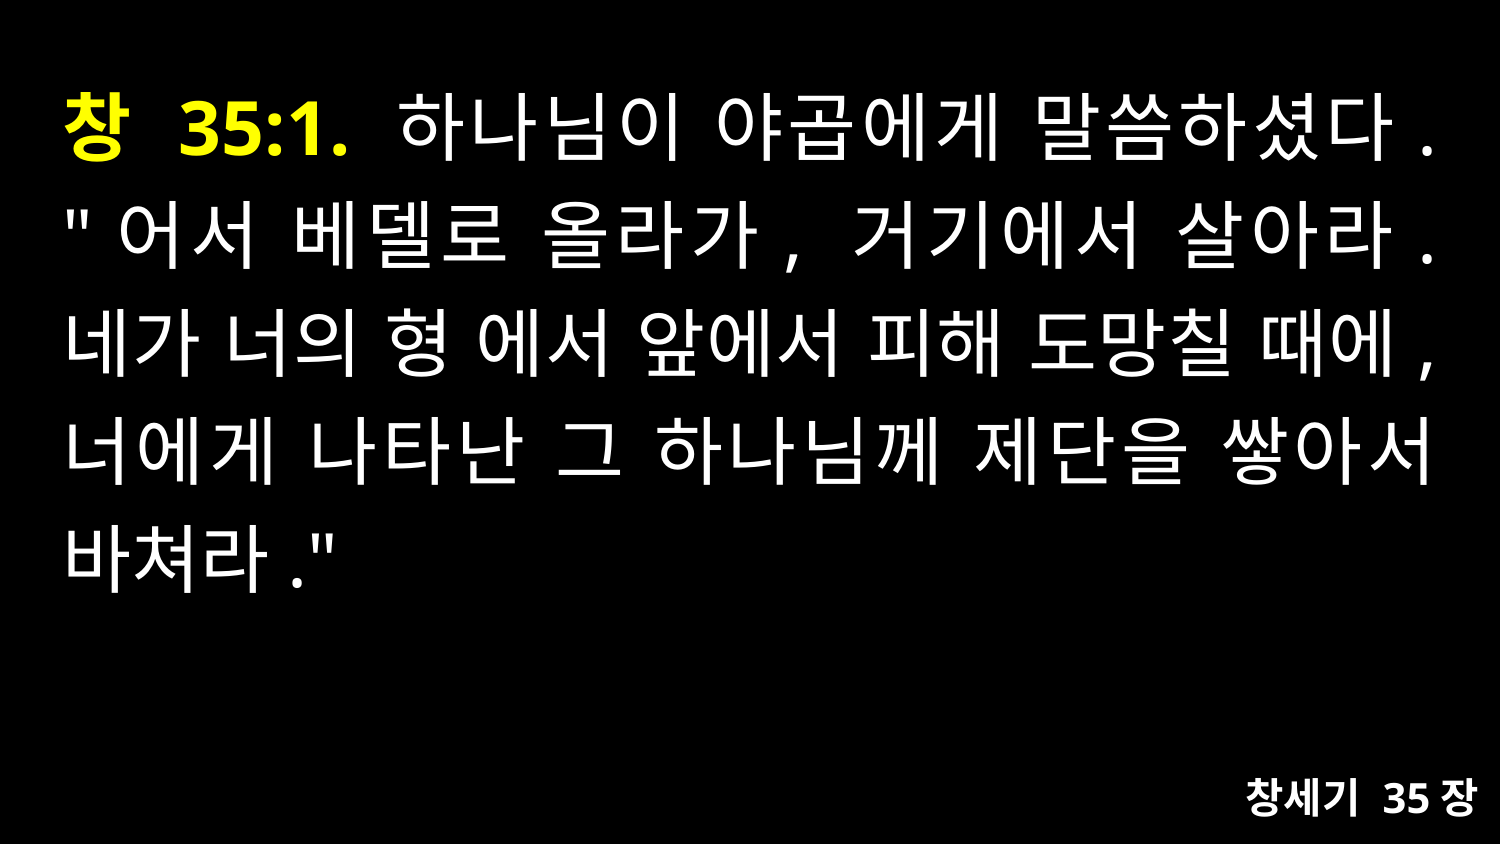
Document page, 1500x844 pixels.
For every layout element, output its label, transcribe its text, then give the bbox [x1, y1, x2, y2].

subtitle 창세기 35장 [916, 770, 1500, 844]
title 창 35:1. 하나님이 야곱에게 말씀하셨다. "어서 베델로 올라가, 거기에서 살아라. 네가 너의 형 에서 앞에서 피해 도망칠 때에, 너에게 나타난 그 하나님께 제단을 쌓아서 바쳐라." [0, 0, 1500, 844]
